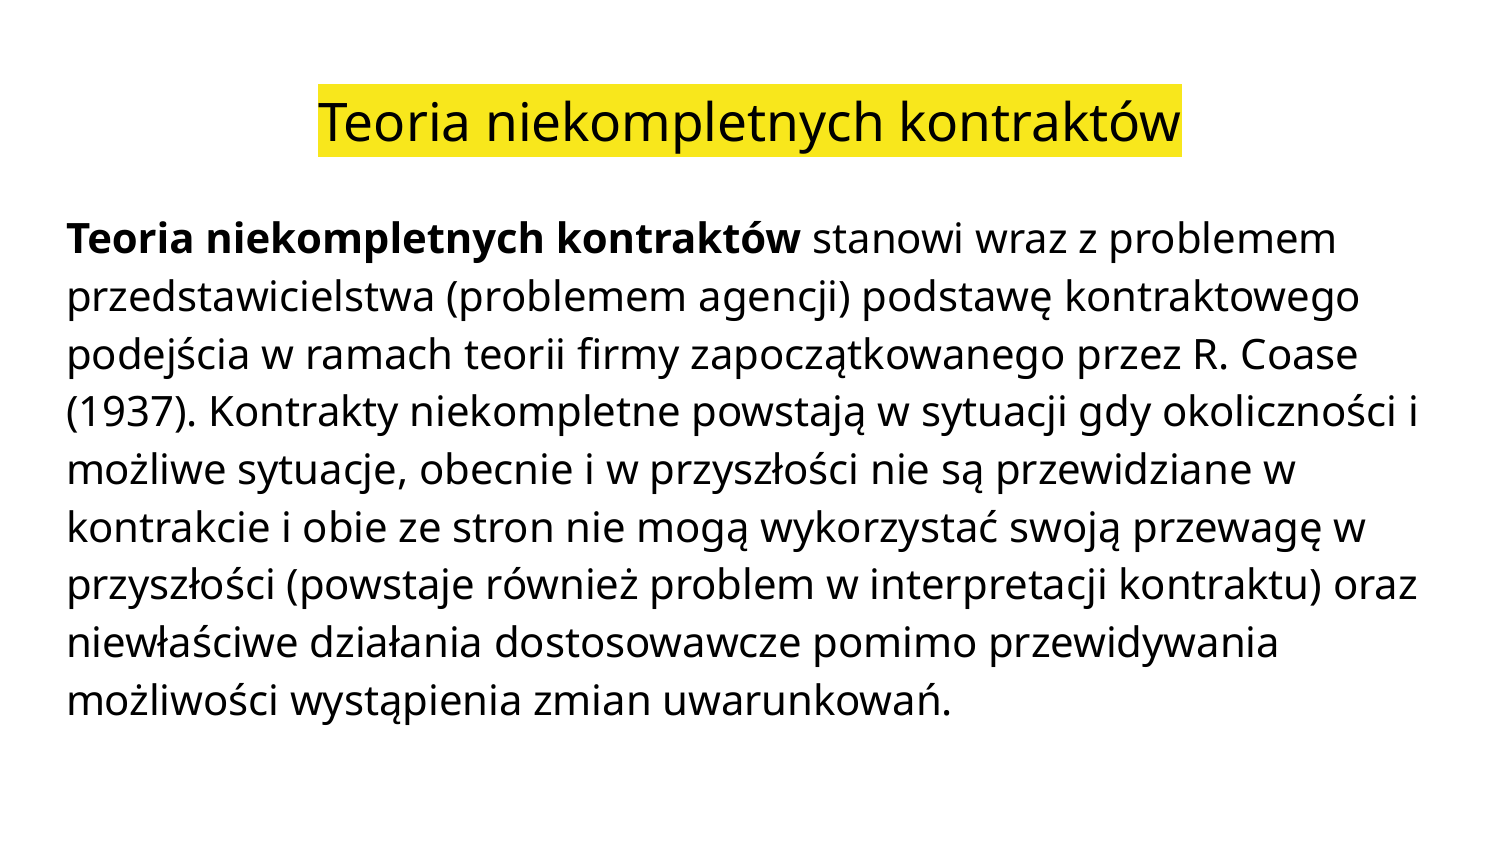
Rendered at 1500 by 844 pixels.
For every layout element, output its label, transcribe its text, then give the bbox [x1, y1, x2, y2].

list Teoria niekompletnych kontraktów stanowi wraz z problemem przedstawicielstwa (problemem agencji) podstawę kontraktowego podejścia w ramach teorii firmy zapoczątkowanego przez R. Coase (1937). Kontrakty niekompletne powstają w sytuacji gdy okoliczności i możliwe sytuacje, obecnie i w przyszłości nie są przewidziane w kontrakcie i obie ze stron nie mogą wykorzystać swoją przewagę w przyszłości (powstaje również problem w interpretacji kontraktu) oraz niewłaściwe działania dostosowawcze pomimo przewidywania możliwości wystąpienia zmian uwarunkowań. [51, 189, 1449, 807]
title Teoria niekompletnych kontraktów [51, 72, 1449, 167]
